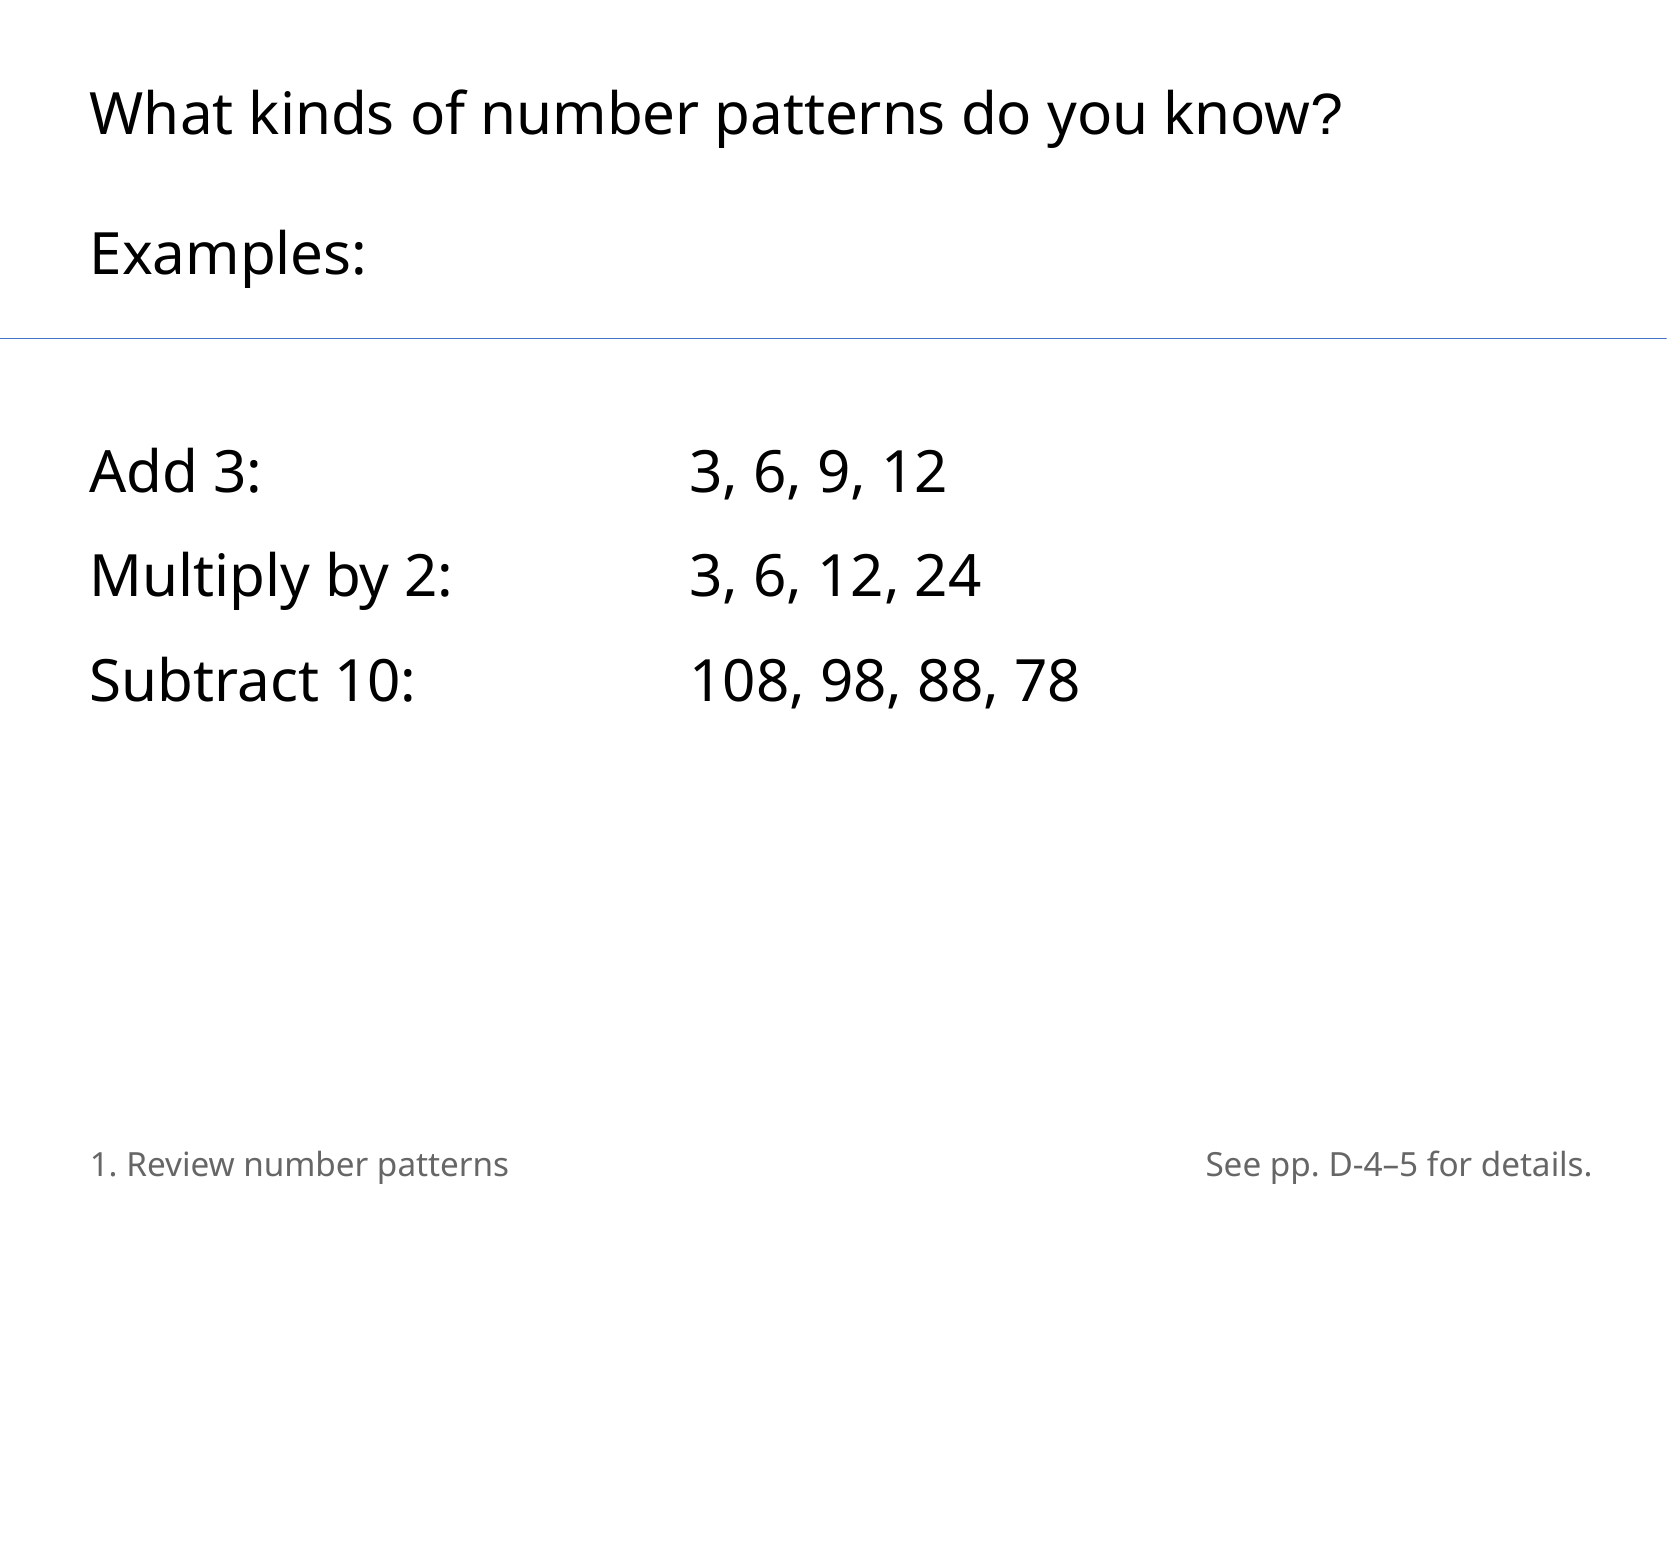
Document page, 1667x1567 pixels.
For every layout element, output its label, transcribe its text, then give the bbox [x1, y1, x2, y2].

text_box Add 3: 3, 6, 9, 12 Multiply by 2: 3, 6, 12, 24 Subtract 10: 108, 98, 88, 78 [75, 416, 1293, 721]
text_box See pp. D-4–5 for details. [1051, 1135, 1608, 1190]
text_box 1. Review number patterns [74, 1135, 855, 1190]
text_box What kinds of number patterns do you know? Examples: [74, 68, 1659, 294]
